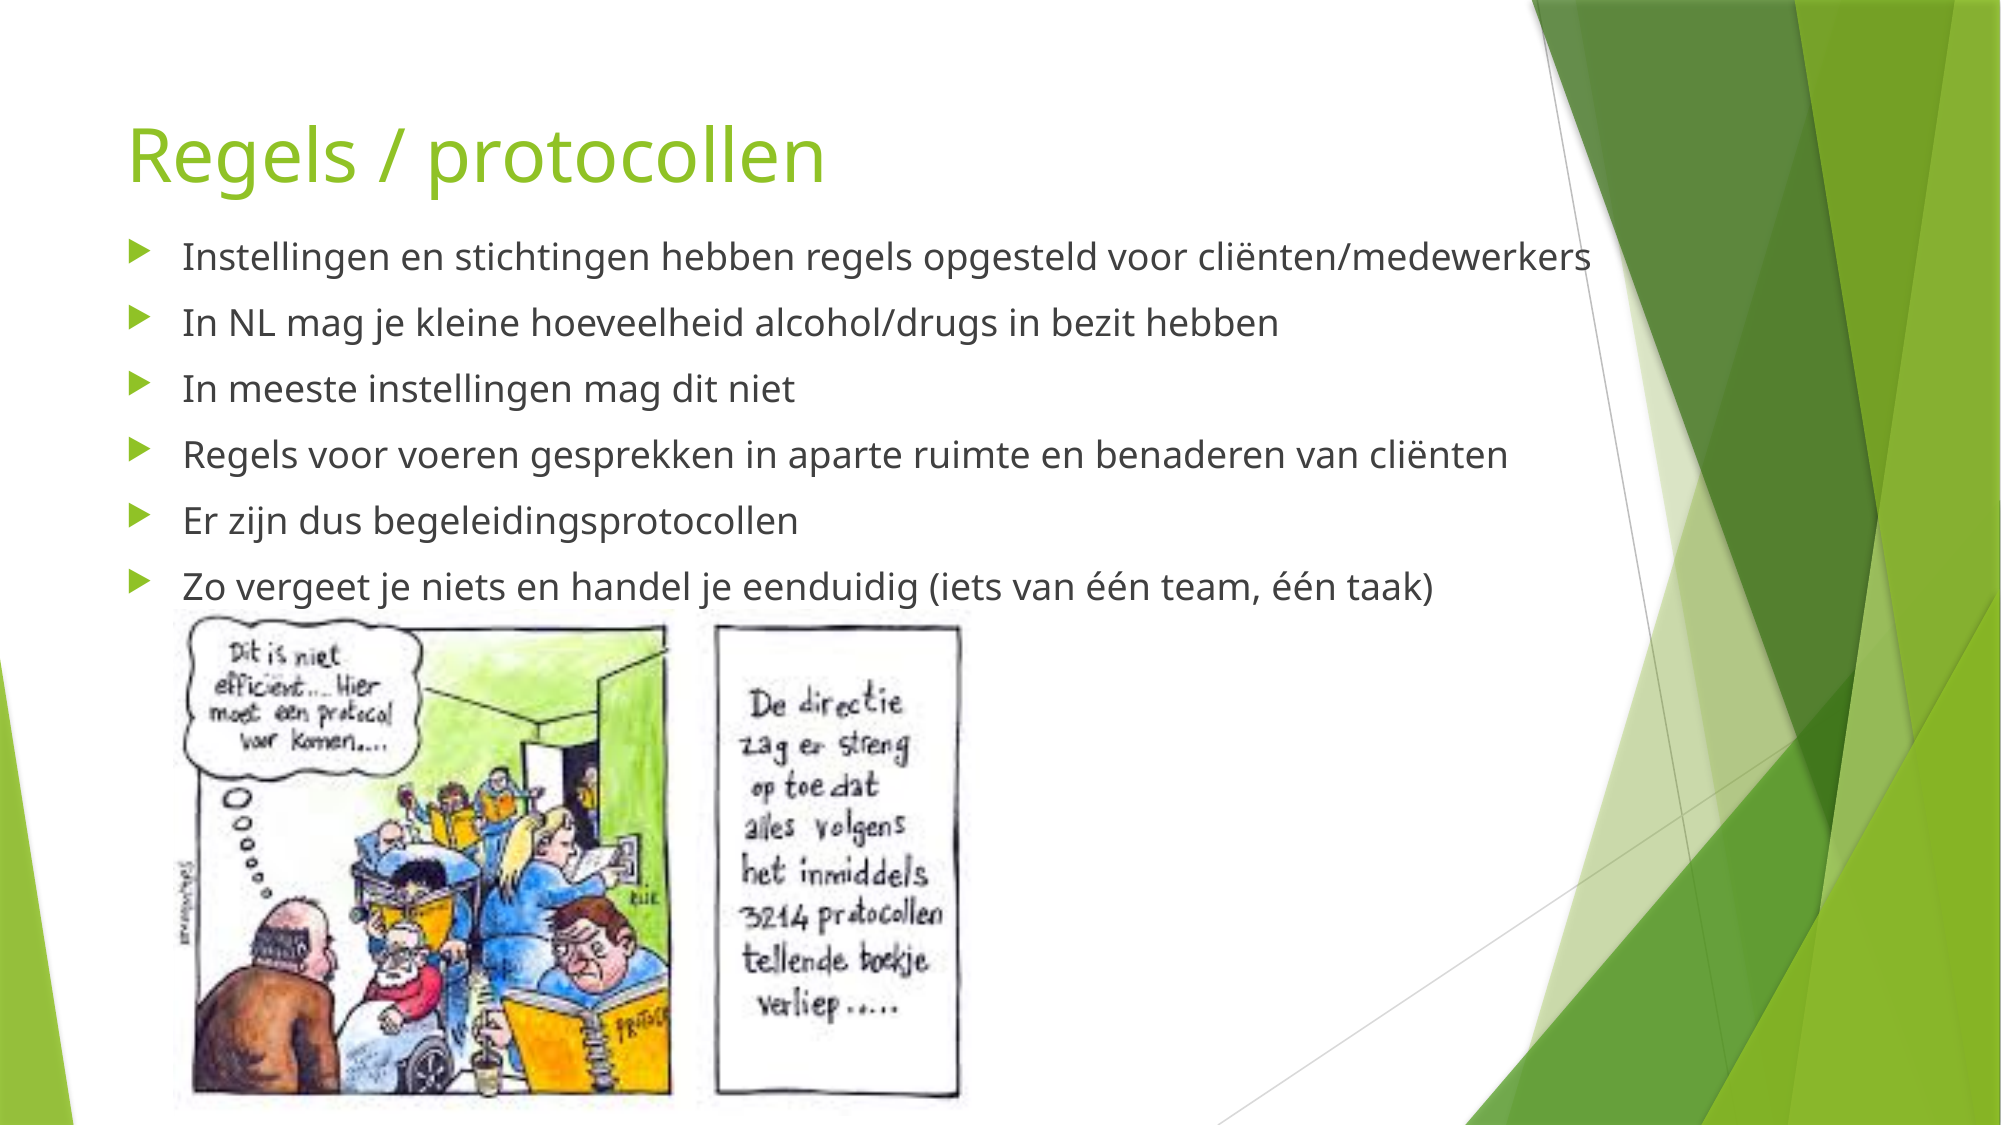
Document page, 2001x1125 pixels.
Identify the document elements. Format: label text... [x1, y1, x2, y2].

picture [173, 608, 980, 1117]
list Instellingen en stichtingen hebben regels opgesteld voor cliënten/medewerkers In NL mag je kleine hoeveelheid alcohol/drugs in bezit hebben In meeste instellingen mag dit niet Regels voor voeren gesprekken in aparte ruimte en benaderen van cliënten Er zijn dus begeleidingsprotocollen Zo vergeet je niets en handel je eenduidig (iets van één team, één taak) [111, 225, 1732, 863]
title Regels / protocollen [111, 99, 1522, 225]
